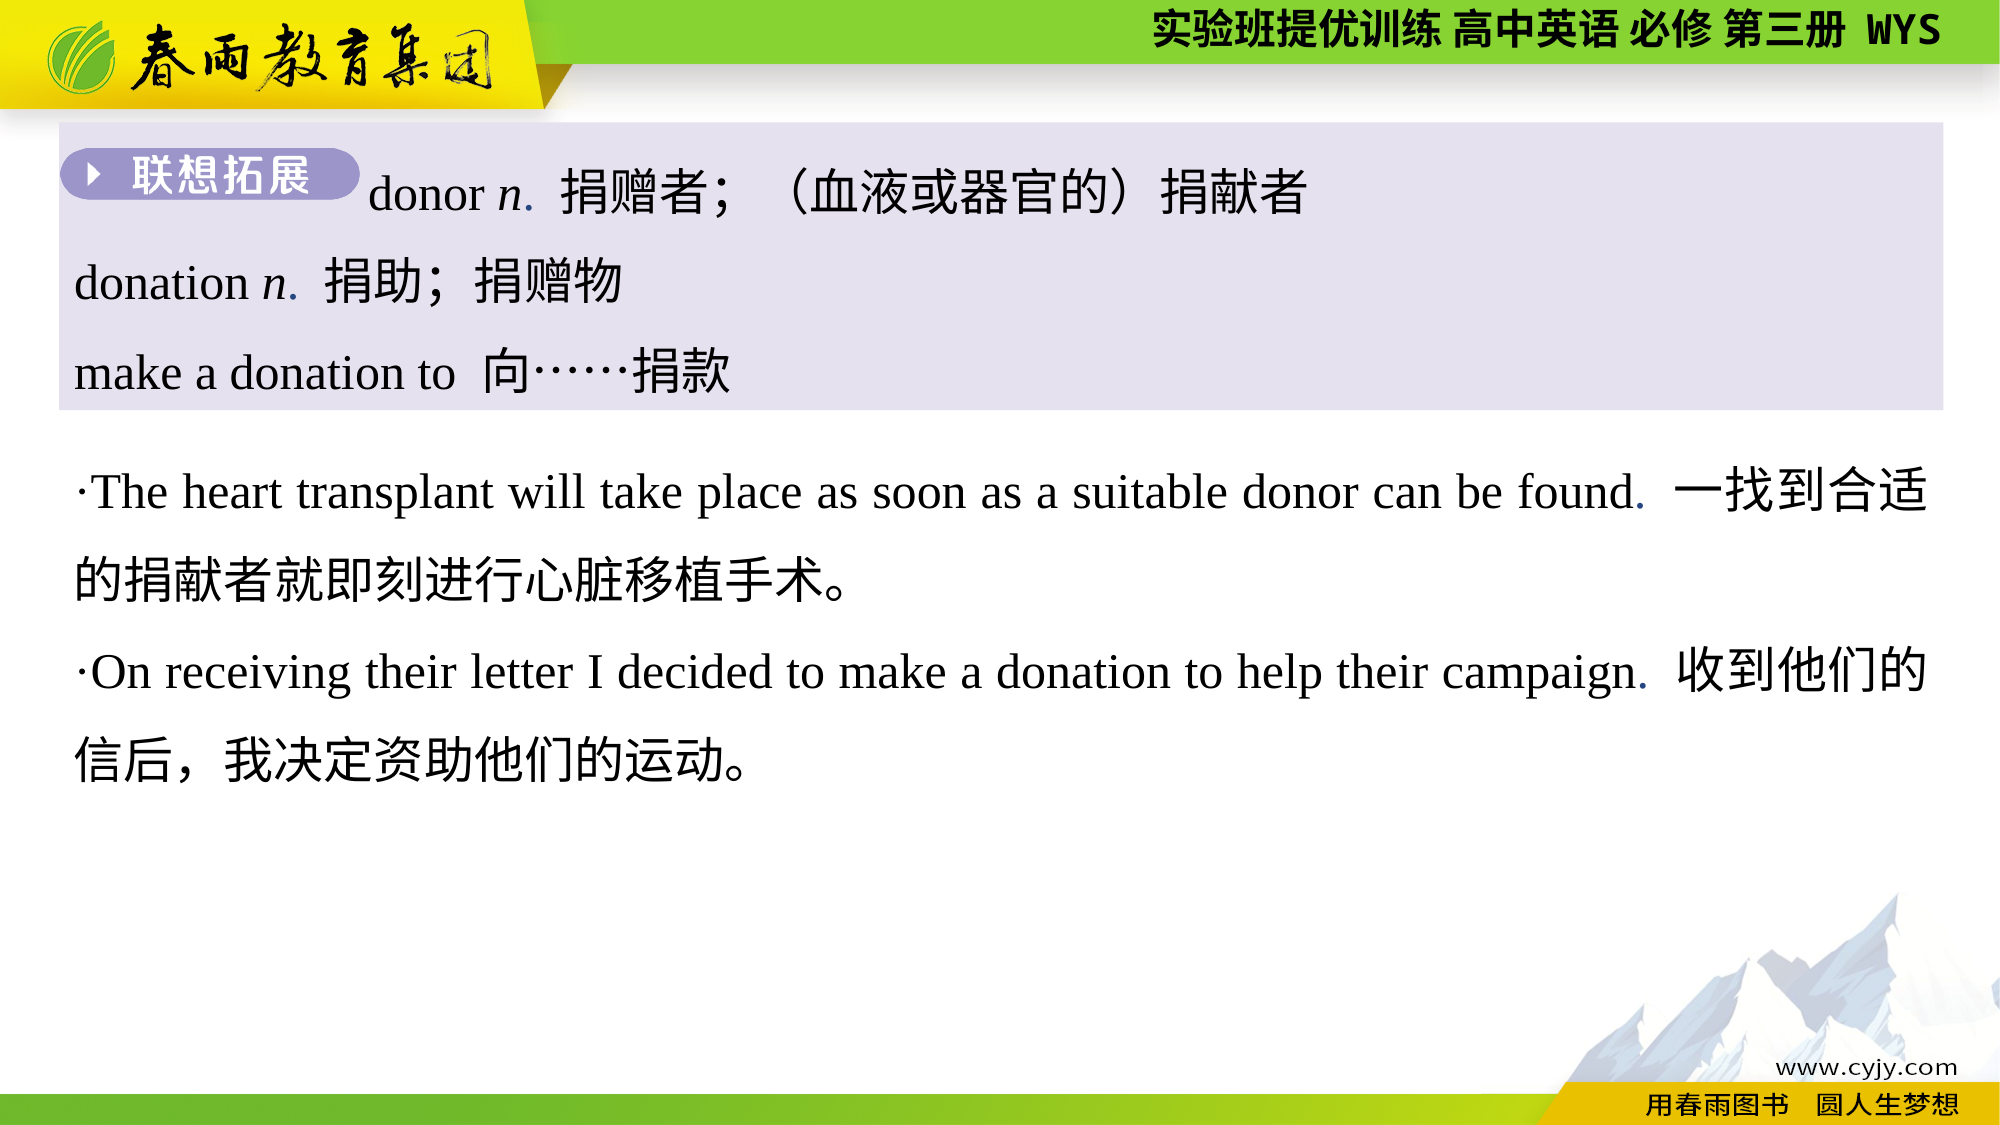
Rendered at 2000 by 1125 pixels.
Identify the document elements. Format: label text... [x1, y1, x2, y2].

text_box ·The heart transplant will take place as soon as a suitable donor can be found. 一找到合适的捐献者就即刻进行心脏移植手术。 ·On receiving their letter I decided to make a donation to help their campaign. 收到他们的信后，我决定资助他们的运动。 [59, 420, 1944, 796]
list donor n. 捐赠者；（血液或器官的）捐献者 donation n. 捐助；捐赠物 make a donation to 向……捐款 [59, 122, 1944, 411]
picture [0, 0, 2000, 1125]
